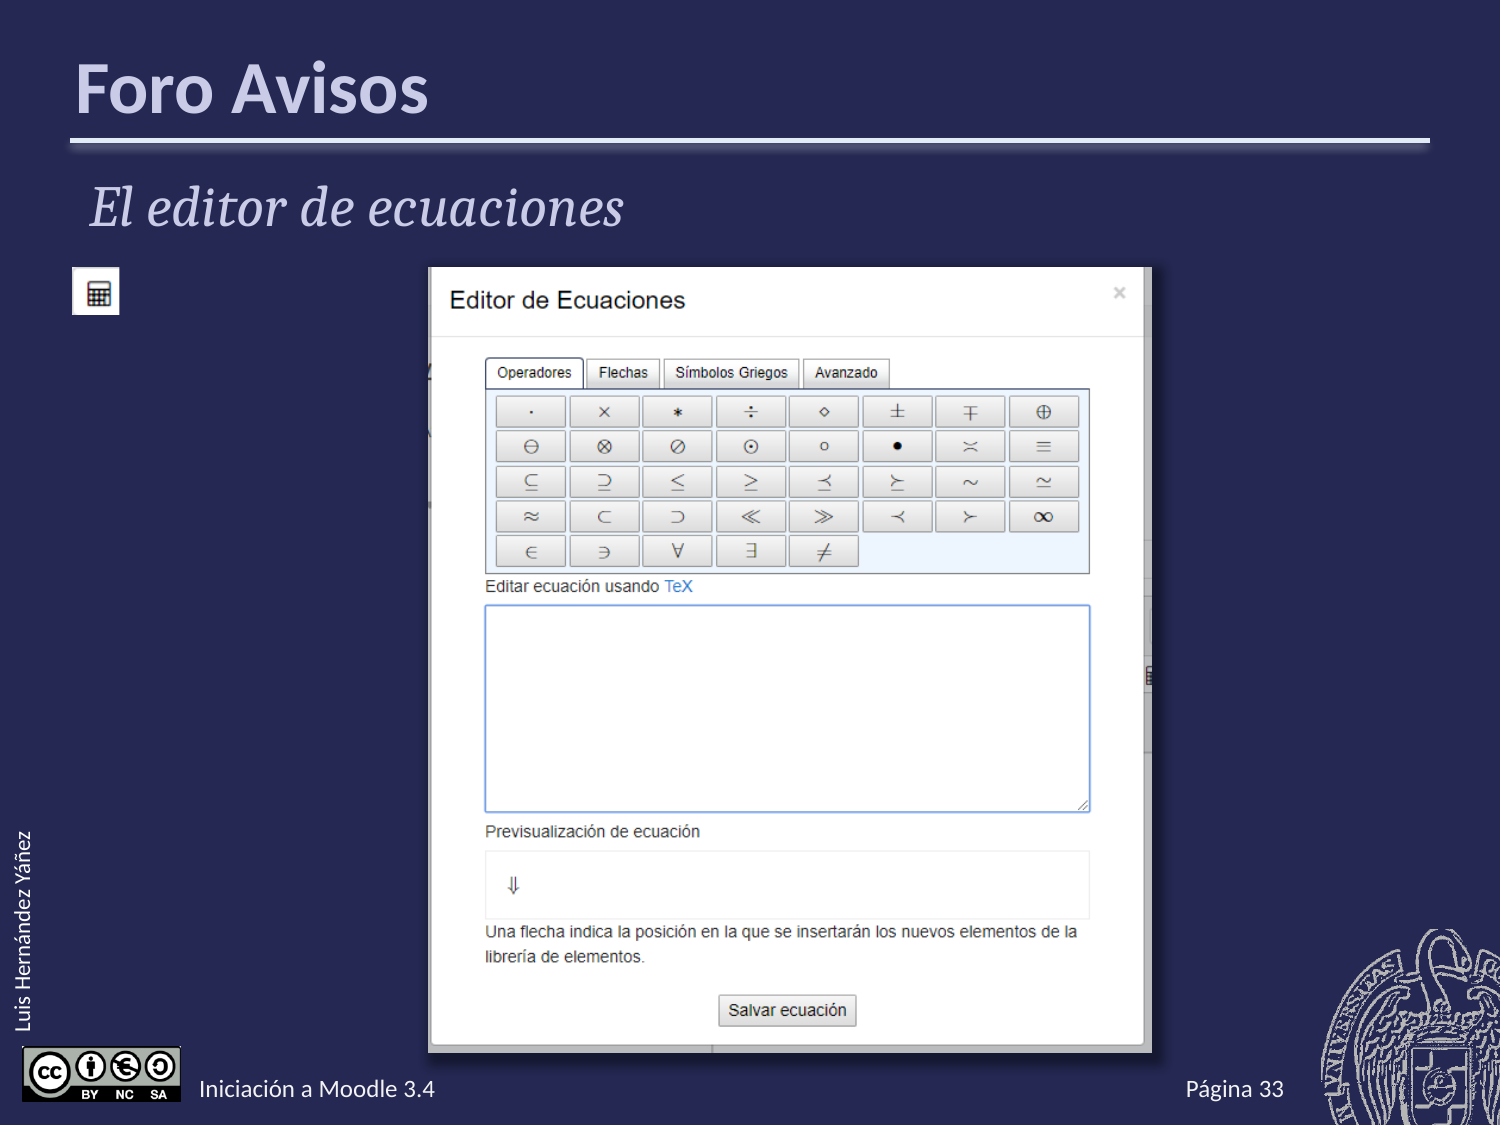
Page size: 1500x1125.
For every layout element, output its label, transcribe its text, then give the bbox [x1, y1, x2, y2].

footer Iniciación a Moodle 3.4 [199, 1042, 1114, 1103]
slide_number Página 43 [75, 270, 125, 325]
slide_number Página 32 [1136, 1042, 1285, 1103]
picture [1321, 929, 1500, 1125]
title Foro Avisos [75, 46, 1425, 129]
list El editor de ecuaciones [75, 160, 1425, 1017]
picture [71, 266, 120, 315]
picture [22, 1046, 181, 1102]
picture [428, 266, 1152, 1053]
